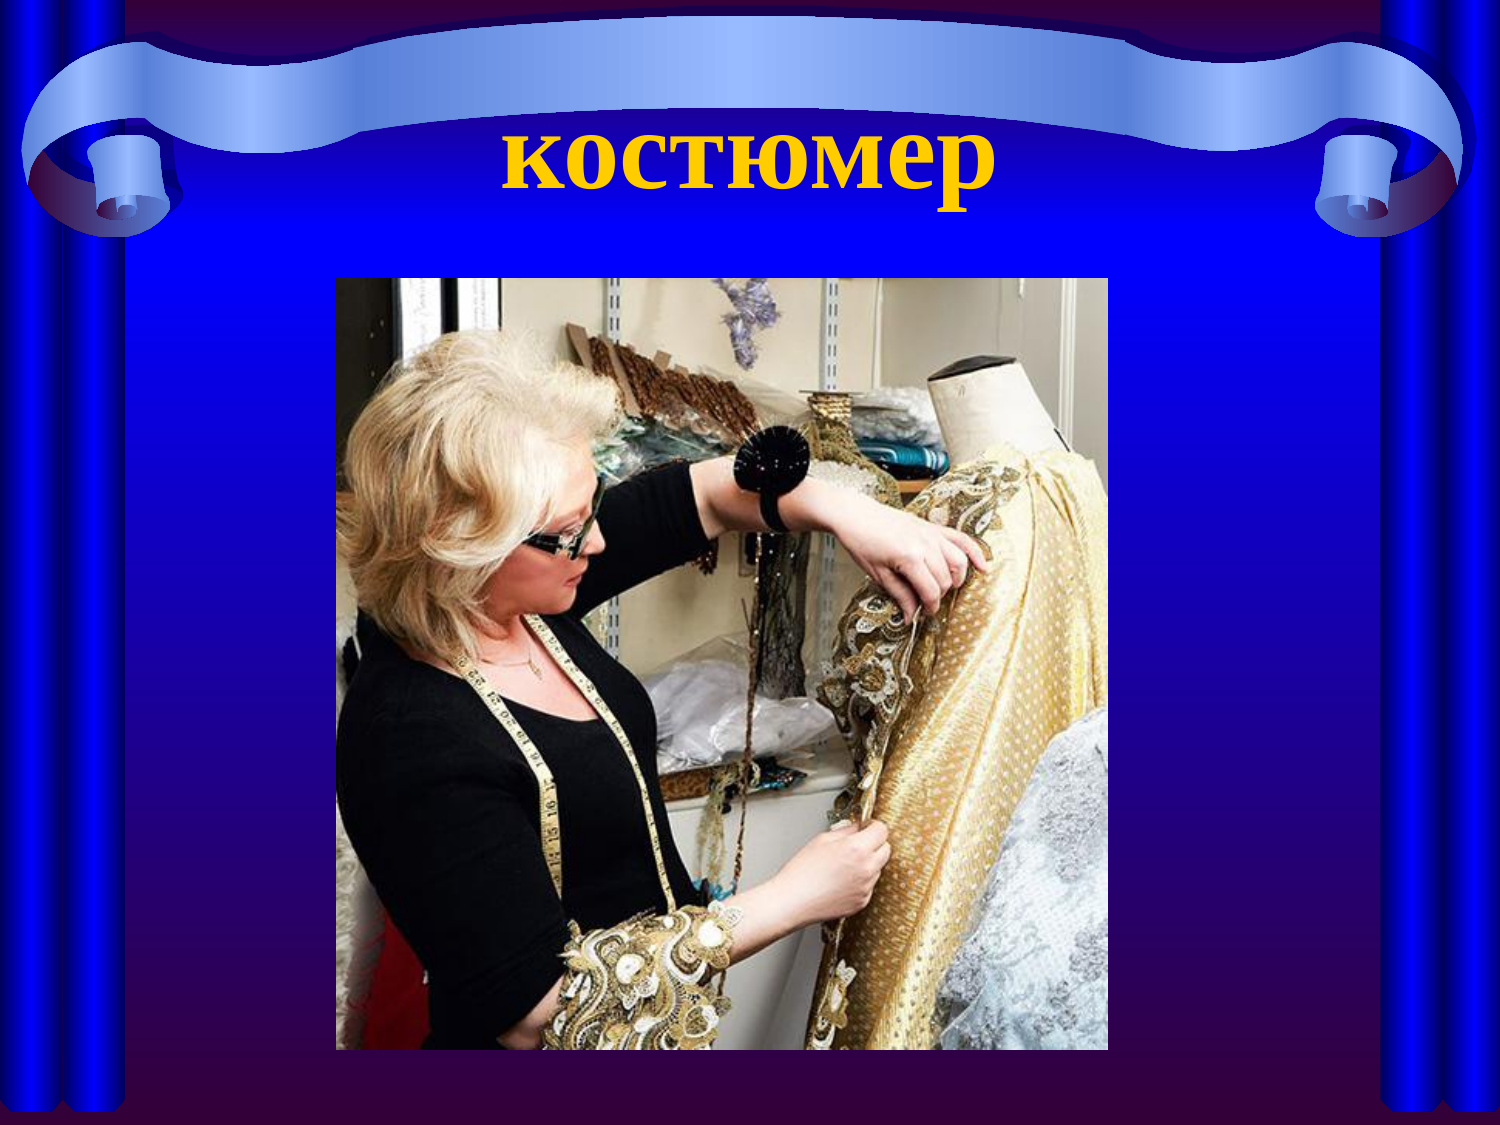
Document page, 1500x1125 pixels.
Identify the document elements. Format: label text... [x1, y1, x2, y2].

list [336, 278, 1108, 1051]
title костюмер [112, 66, 1388, 221]
